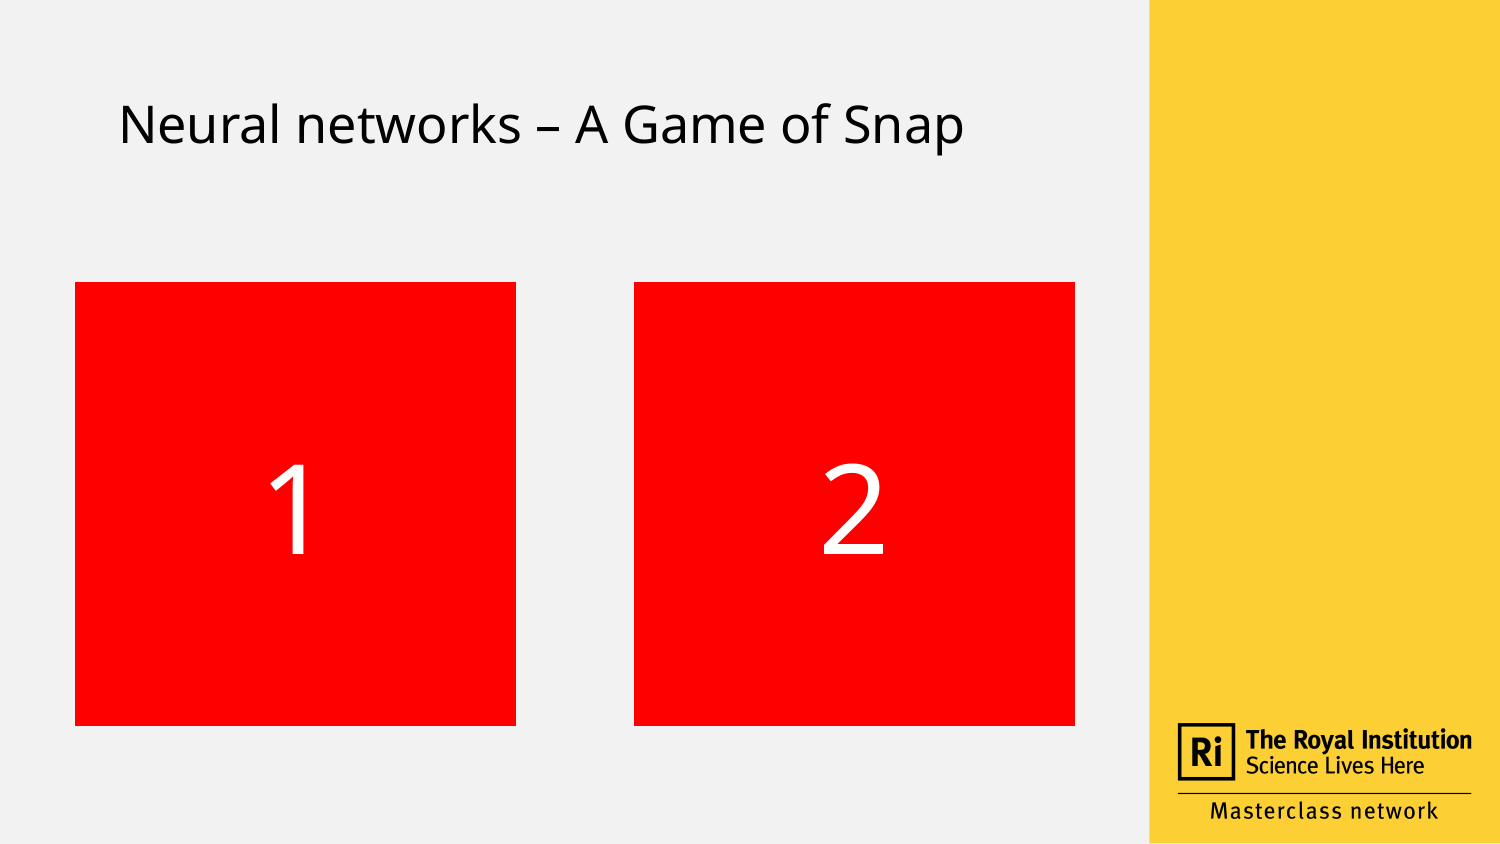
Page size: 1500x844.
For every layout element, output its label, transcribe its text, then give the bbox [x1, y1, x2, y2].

text_box 2 [634, 282, 1075, 726]
picture [1149, 702, 1500, 844]
text_box 1 [75, 282, 516, 726]
text_box Neural networks – A Game of Snap [103, 44, 1124, 208]
